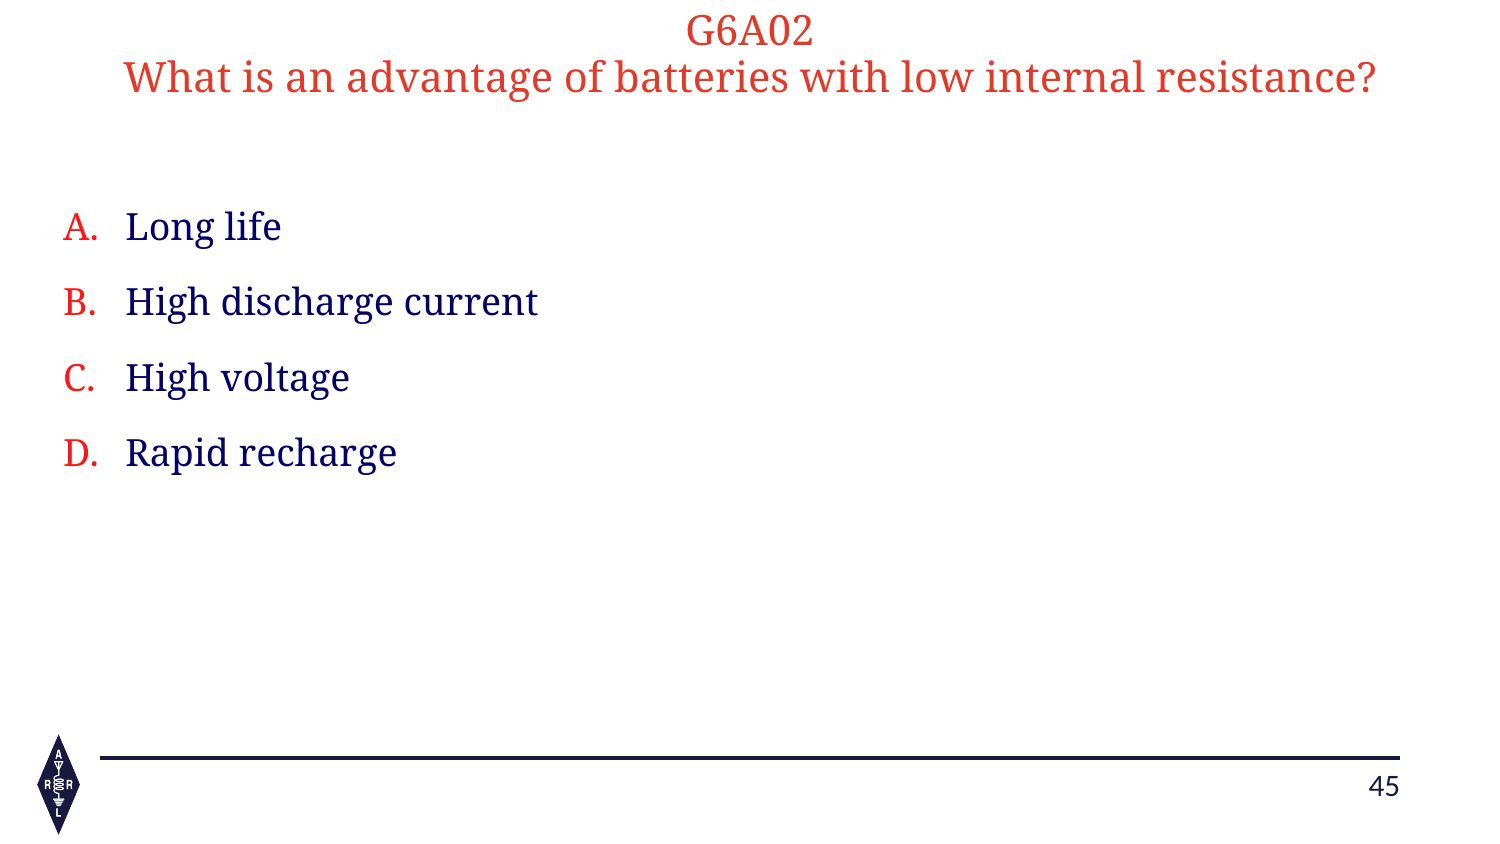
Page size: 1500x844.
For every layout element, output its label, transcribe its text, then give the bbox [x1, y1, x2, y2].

text_box G6A02 What is an advantage of batteries with low internal resistance? [0, 0, 1500, 174]
picture [37, 734, 80, 835]
text_box Long life High discharge current High voltage Rapid recharge [48, 173, 1424, 718]
slide_number 45 [1302, 761, 1400, 807]
